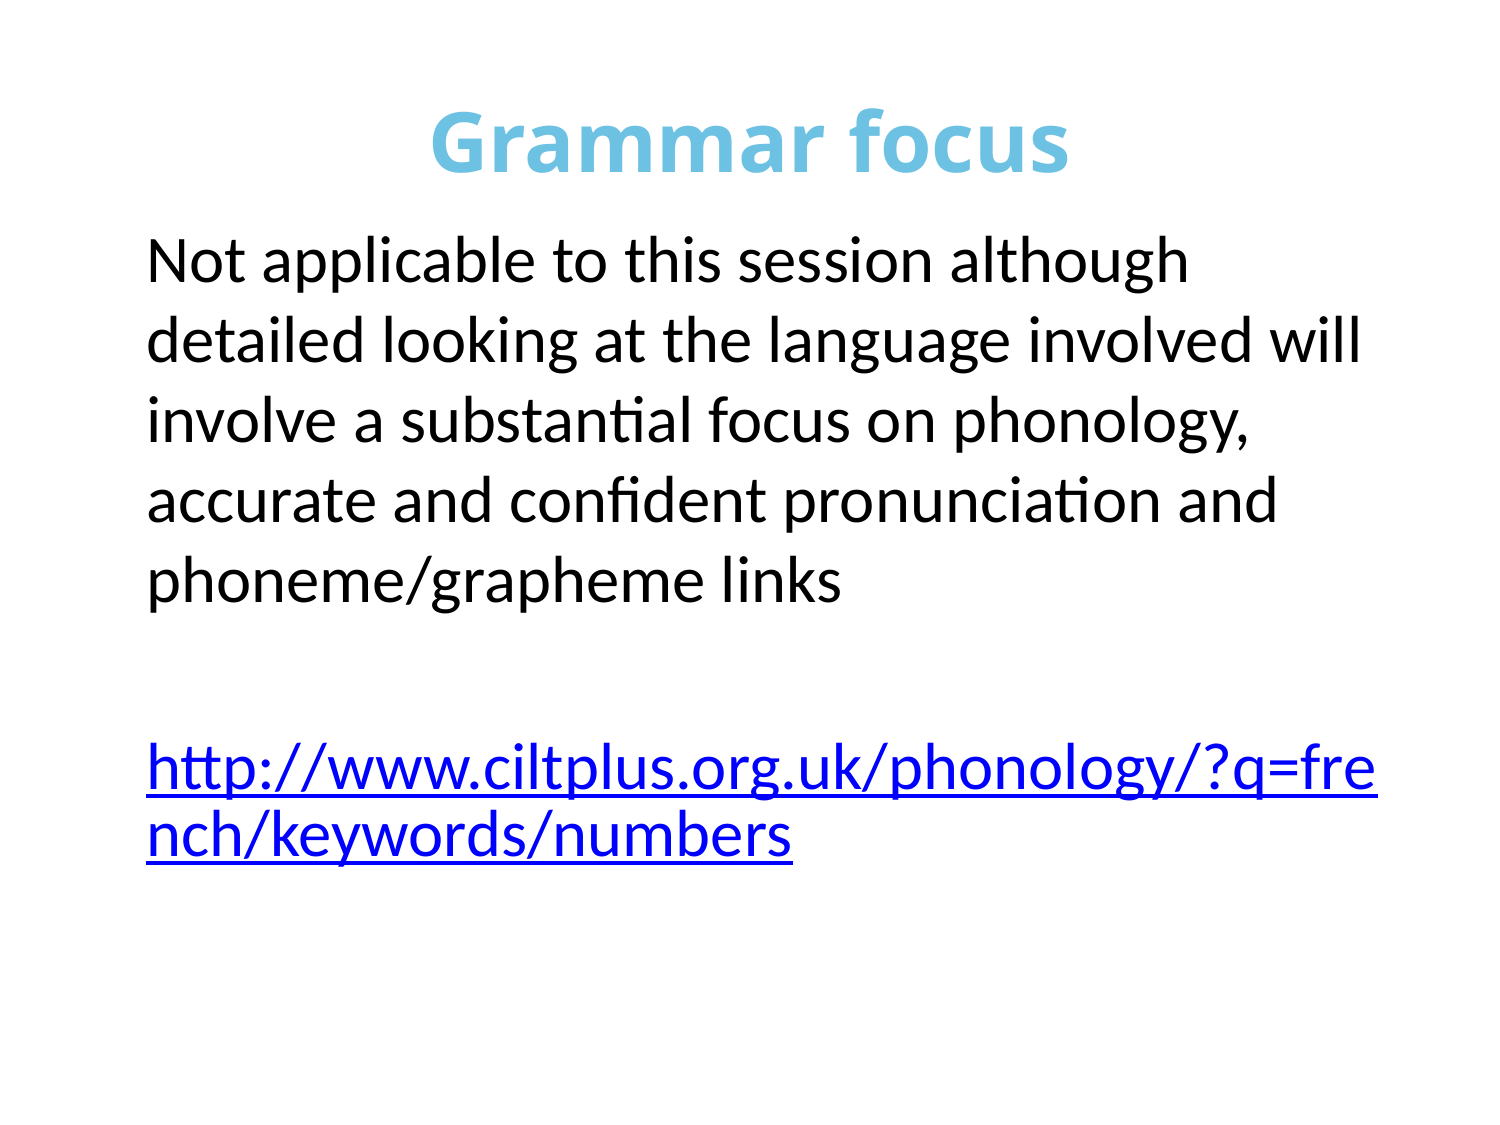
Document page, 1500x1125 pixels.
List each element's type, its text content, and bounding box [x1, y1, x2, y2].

list Not applicable to this session although detailed looking at the language involved will involve a substantial focus on phonology, accurate and confident pronunciation and phoneme/grapheme links http://www.ciltplus.org.uk/phonology/?q=french/keywords/numbers [74, 207, 1426, 1006]
title Grammar focus [74, 44, 1426, 207]
